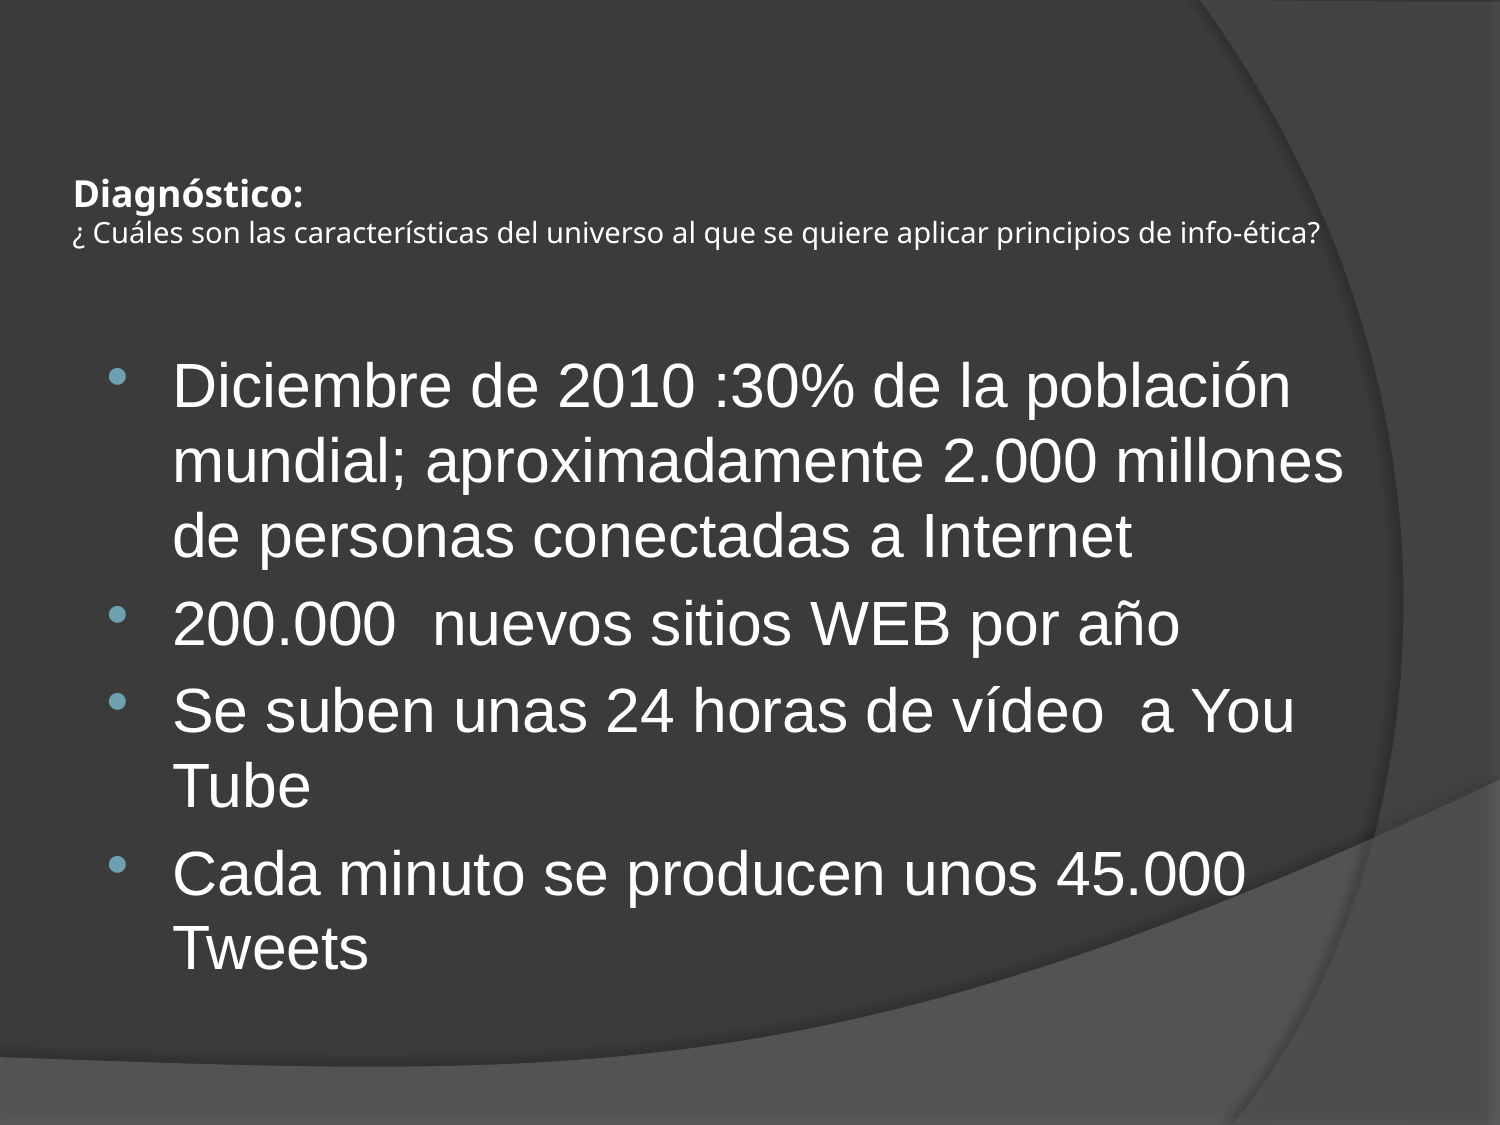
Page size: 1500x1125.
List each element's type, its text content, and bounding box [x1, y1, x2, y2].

title Diagnóstico: ¿ Cuáles son las características del universo al que se quiere aplicar principios de info-ética? [64, 160, 1415, 349]
list Diciembre de 2010 :30% de la población mundial; aproximadamente 2.000 millones de personas conectadas a Internet 200.000 nuevos sitios WEB por año Se suben unas 24 horas de vídeo a You Tube Cada minuto se producen unos 45.000 Tweets [88, 338, 1439, 1081]
